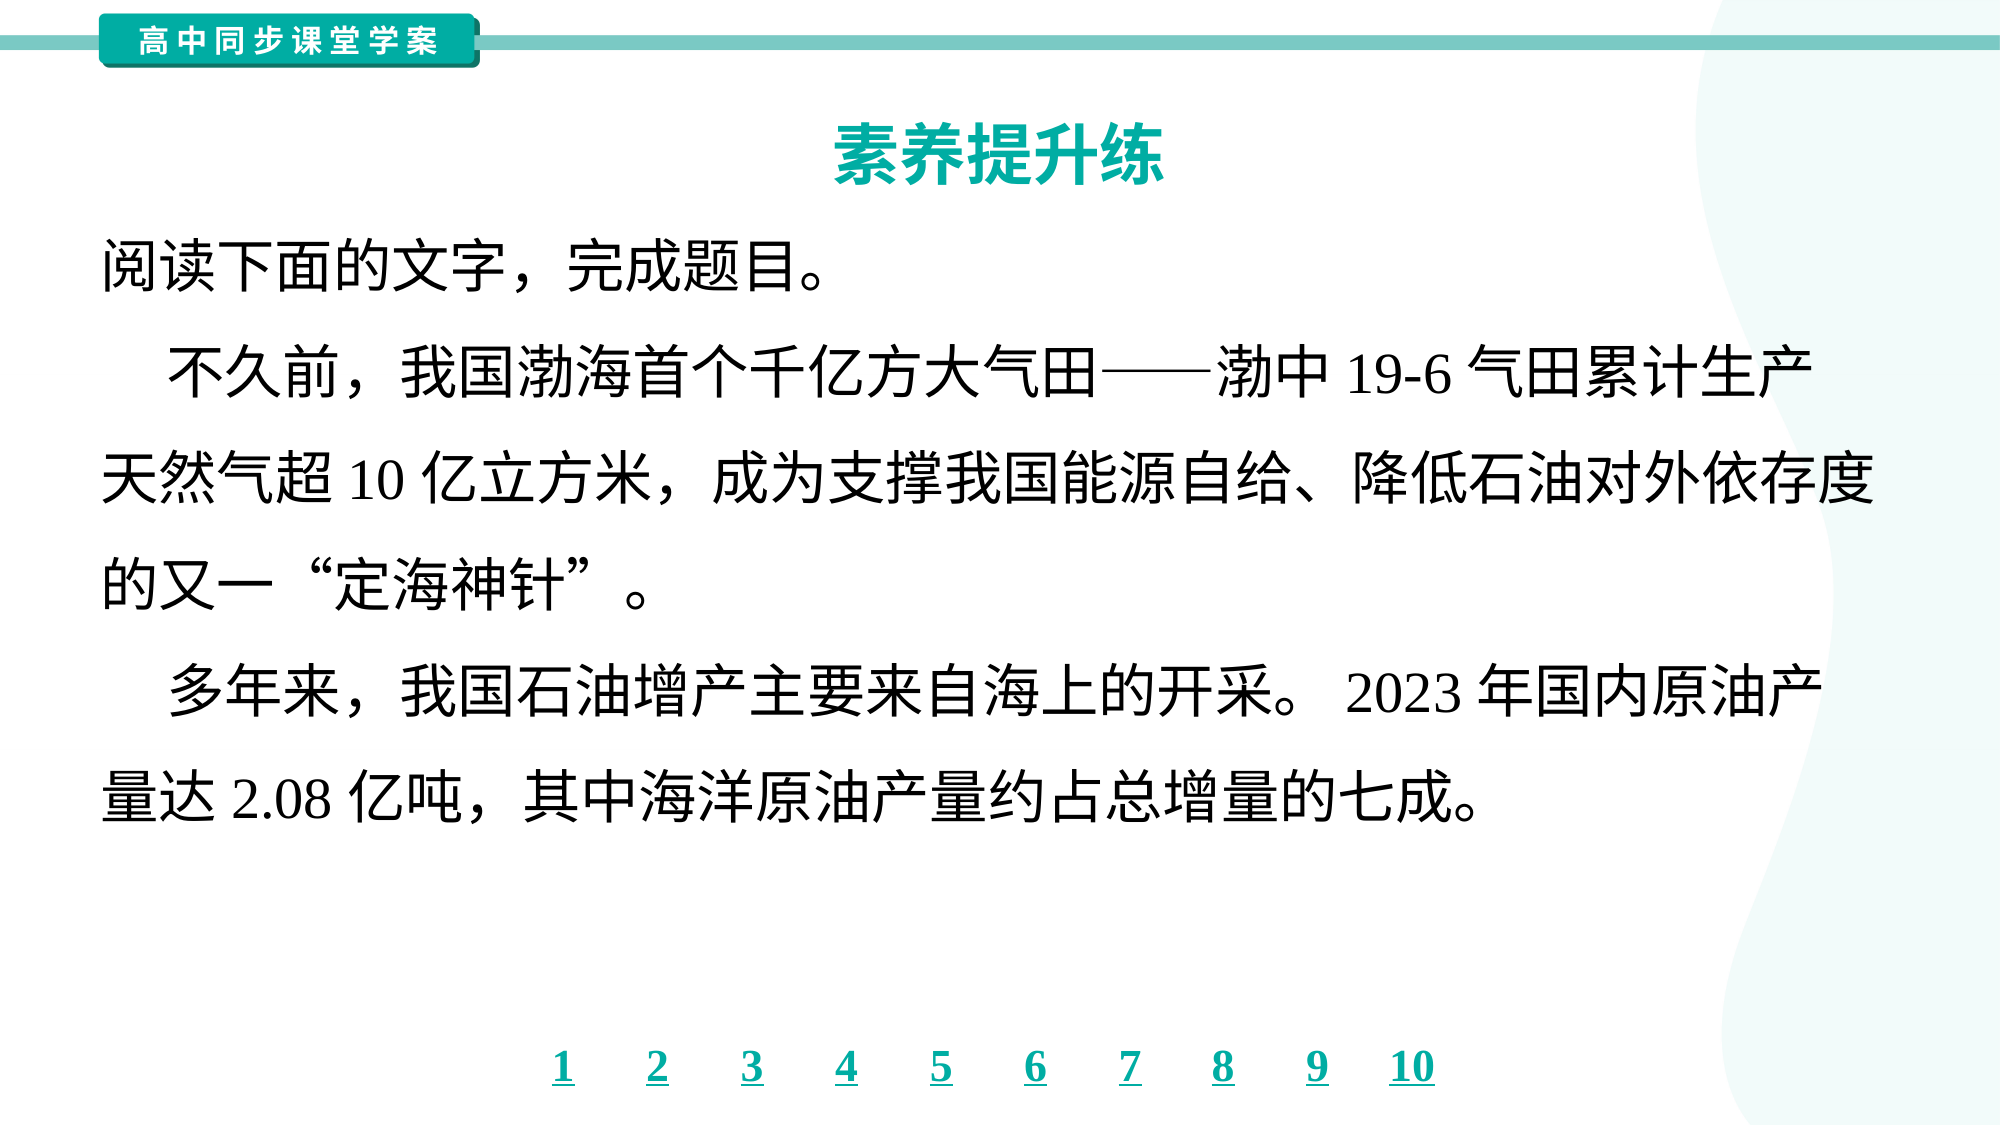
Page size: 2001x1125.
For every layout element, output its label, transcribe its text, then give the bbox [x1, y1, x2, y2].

text_box 素养提升练 [100, 76, 1899, 192]
picture [0, 0, 2000, 1125]
text_box 阅读下面的文字，完成题目。 不久前，我国渤海首个千亿方大气田——渤中19-6气田累计生产 天然气超10亿立方米，成为支撑我国能源自给、降低石油对外依存度 的又一“定海神针”。 多年来，我国石油增产主要来自海上的开采。2023年国内原油产 量达2.08亿吨，其中海洋原油产量约占总增量的七成。 [100, 192, 1899, 831]
